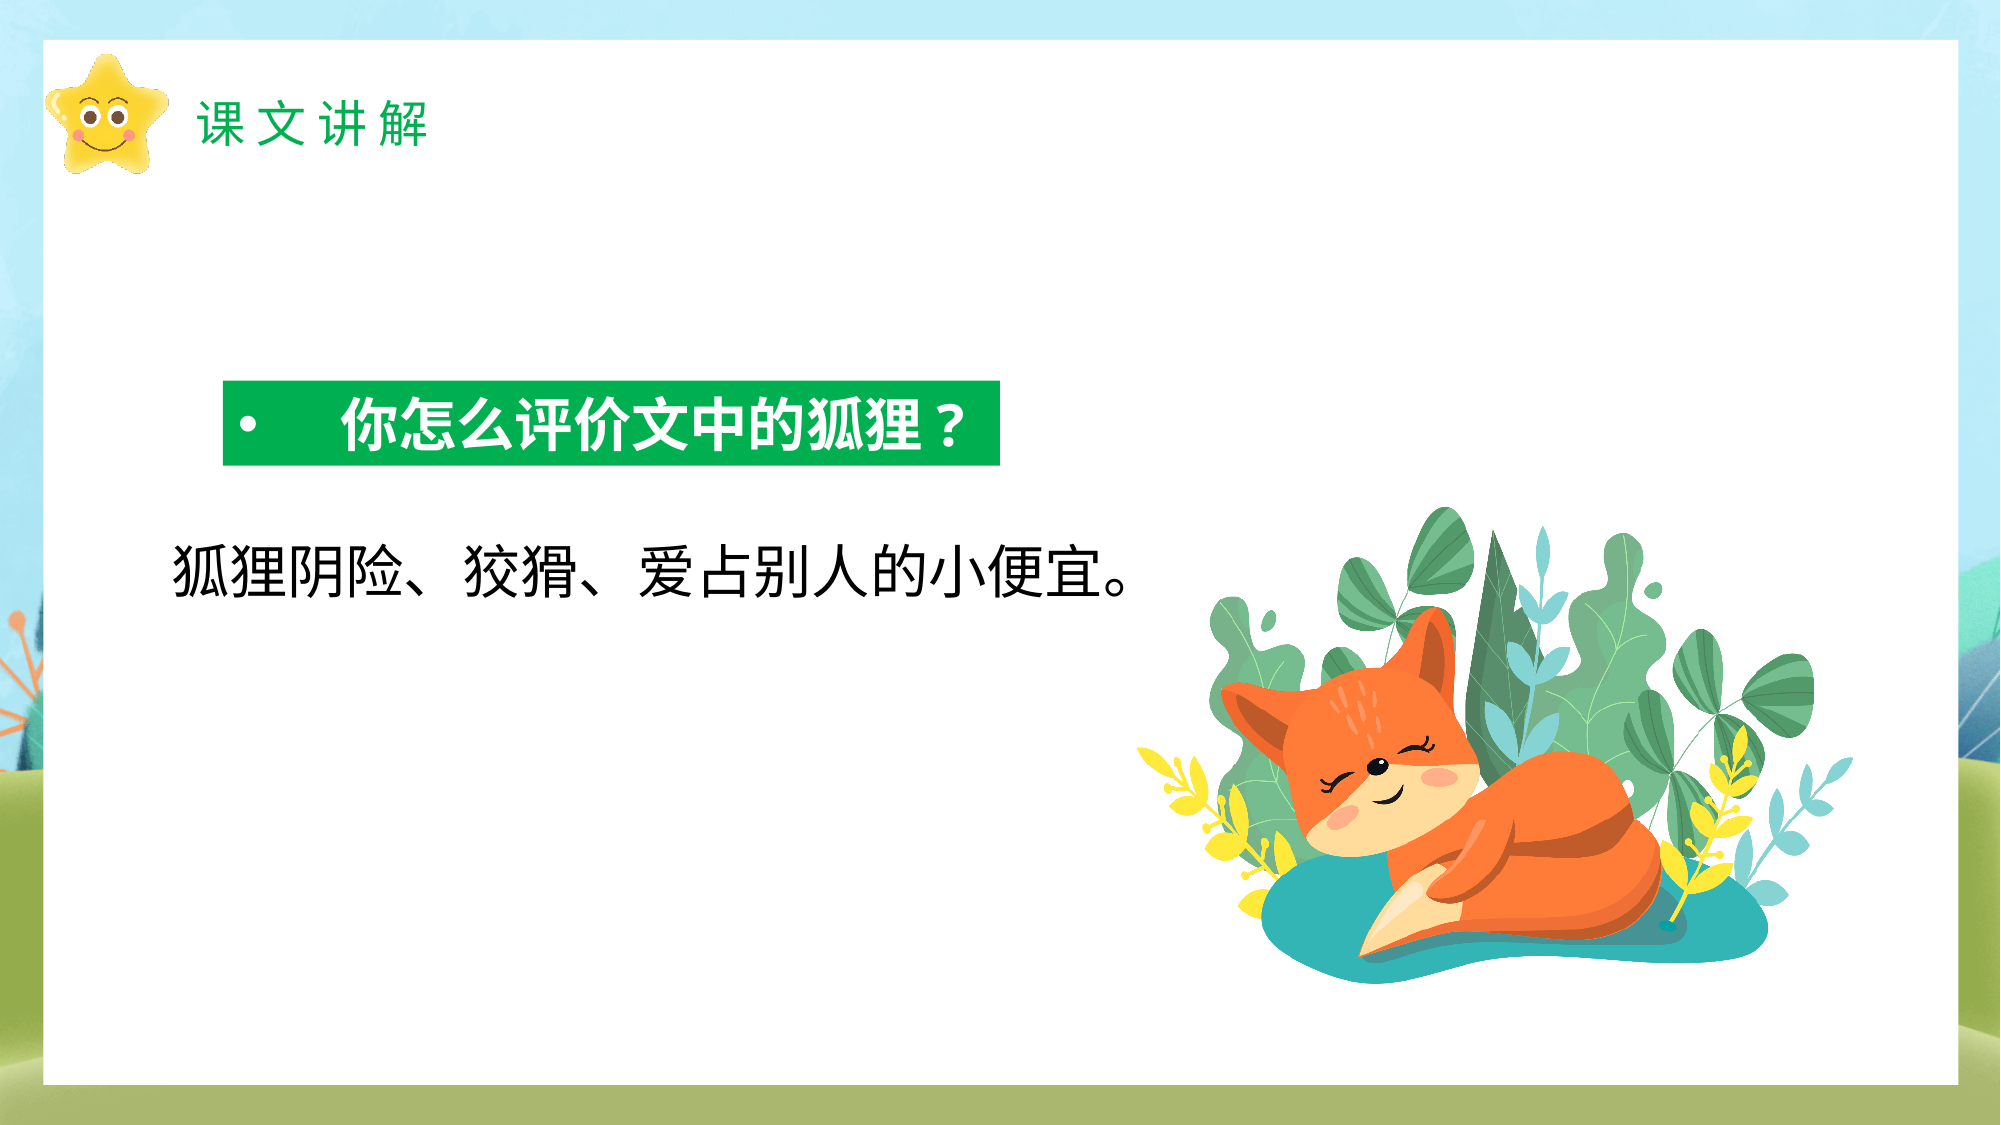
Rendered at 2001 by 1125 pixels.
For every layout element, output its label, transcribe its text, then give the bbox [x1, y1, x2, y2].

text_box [155, 380, 1182, 614]
picture [0, 0, 2000, 1125]
text_box 课 文 讲 解 [216, 84, 1182, 160]
